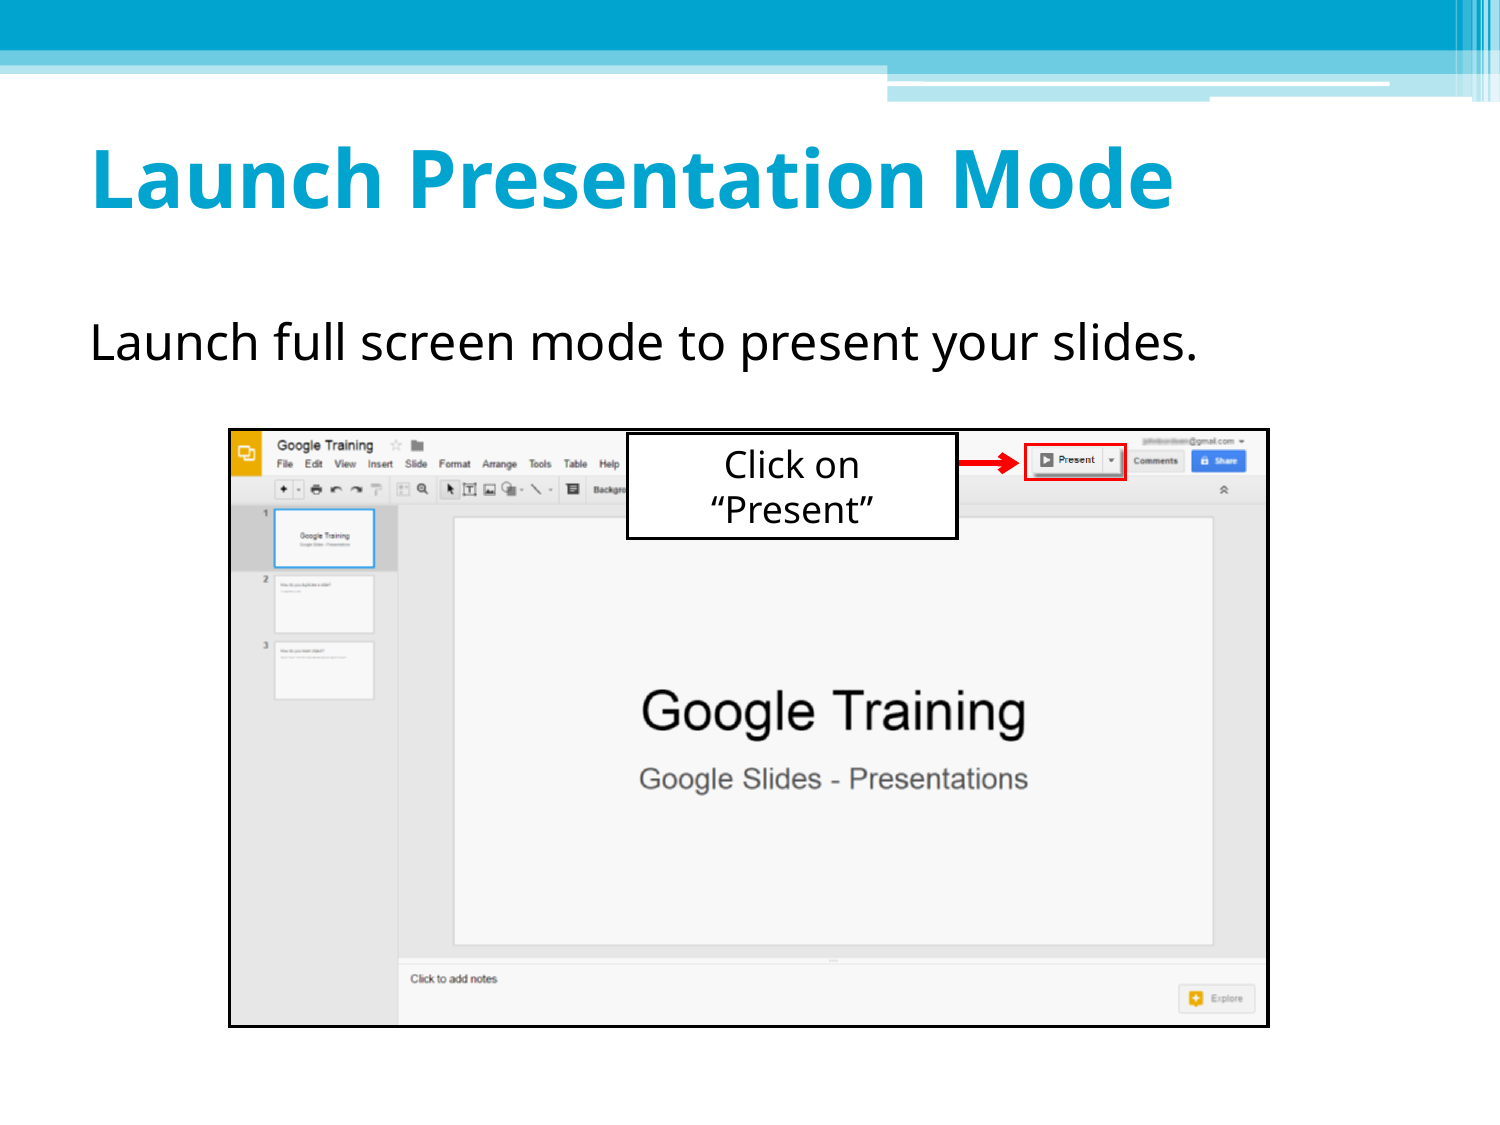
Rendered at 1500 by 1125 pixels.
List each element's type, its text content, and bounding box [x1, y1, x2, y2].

list Launch full screen mode to present your slides. [75, 303, 1418, 1066]
picture [231, 430, 1267, 1025]
title Launch Presentation Mode [75, 90, 1418, 263]
